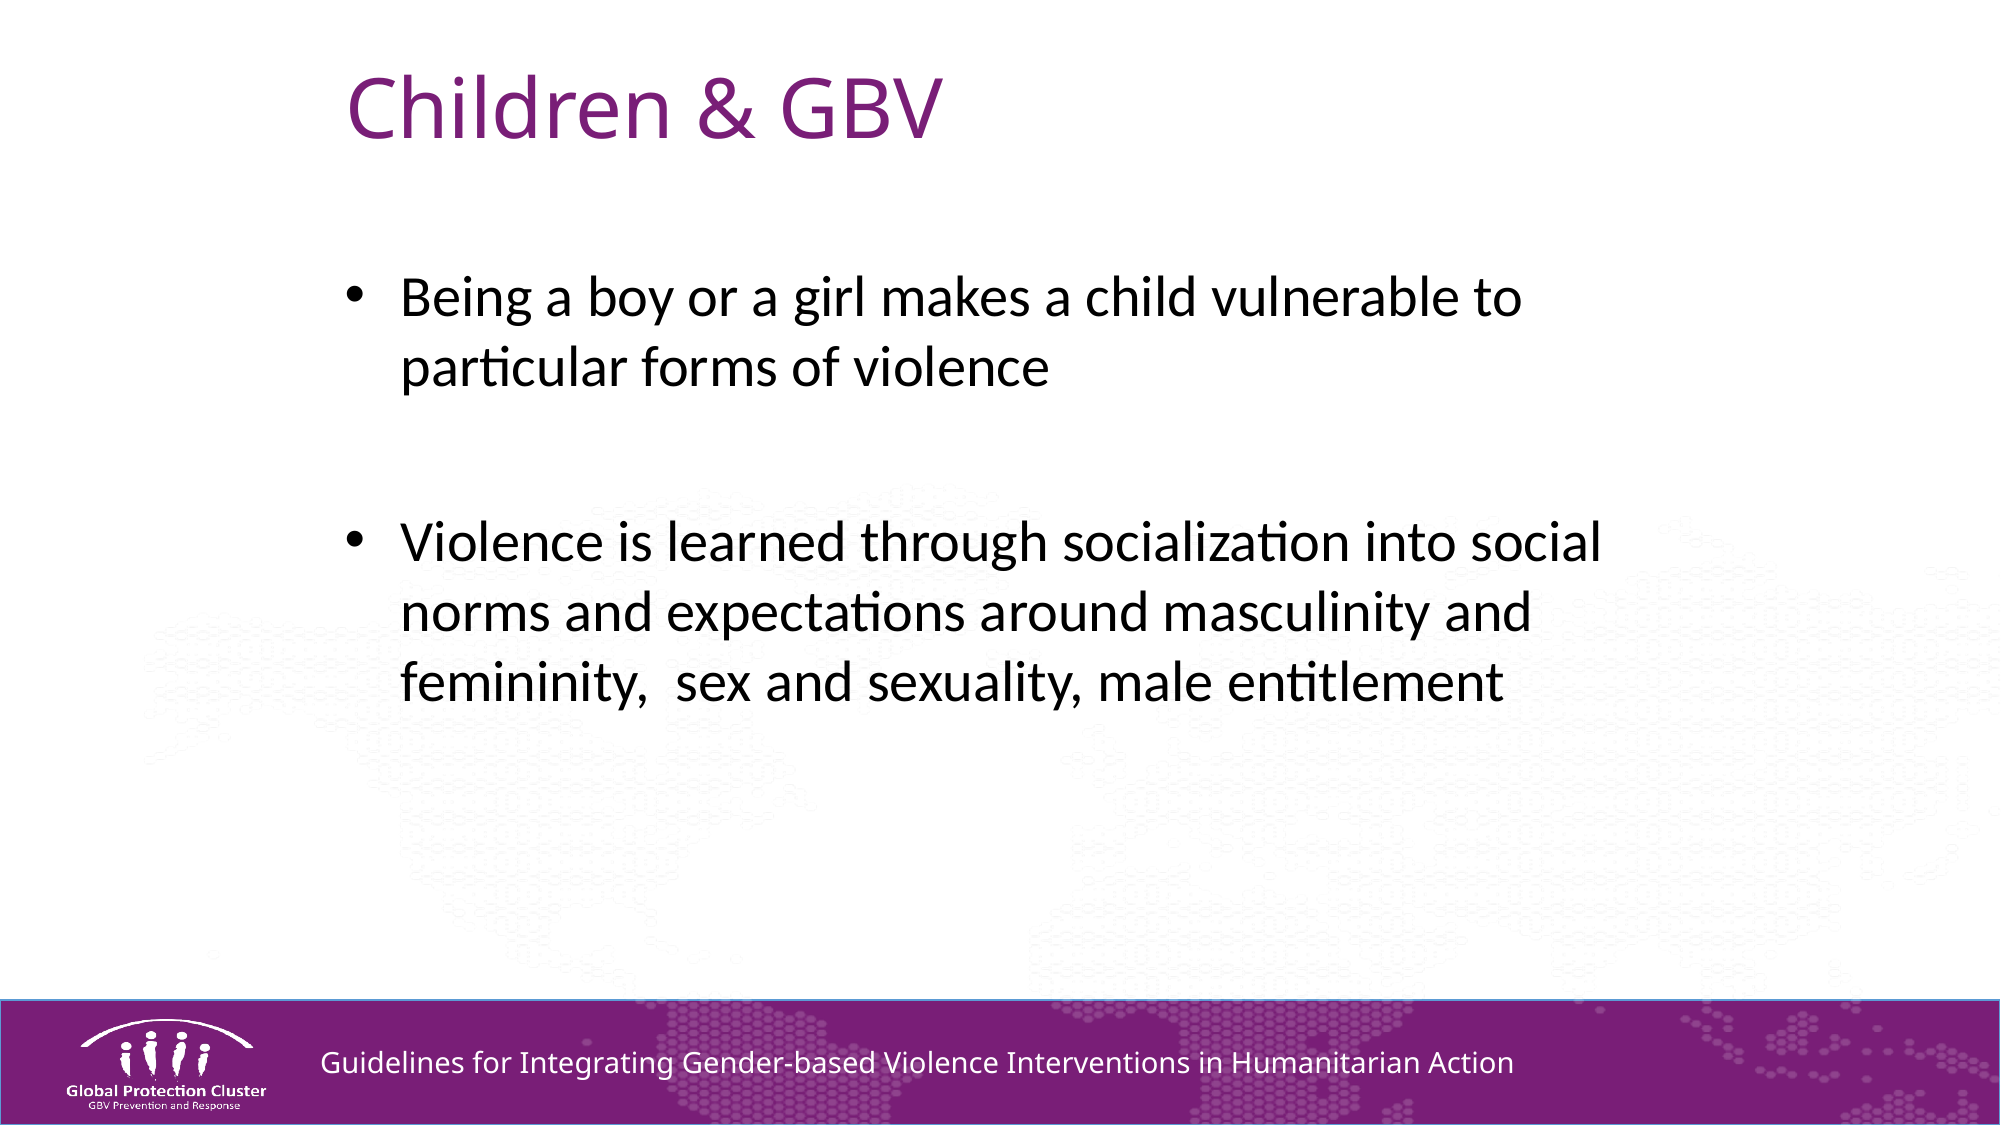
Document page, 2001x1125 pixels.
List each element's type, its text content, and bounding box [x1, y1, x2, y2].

title Children & GBV [329, 58, 1263, 192]
picture [741, 1059, 750, 1071]
picture [56, 254, 2001, 1125]
picture [370, 1059, 379, 1071]
picture [862, 1059, 871, 1071]
picture [886, 1052, 898, 1069]
text_box Being a boy or a girl makes a child vulnerable to particular forms of violence Violence is learned through socialization into social norms and expectations around masculinity and femininity, sex and sexuality, male entitlement [329, 251, 1680, 1052]
picture [1235, 1052, 1246, 1061]
picture [798, 1059, 807, 1071]
picture [1434, 1056, 1440, 1064]
